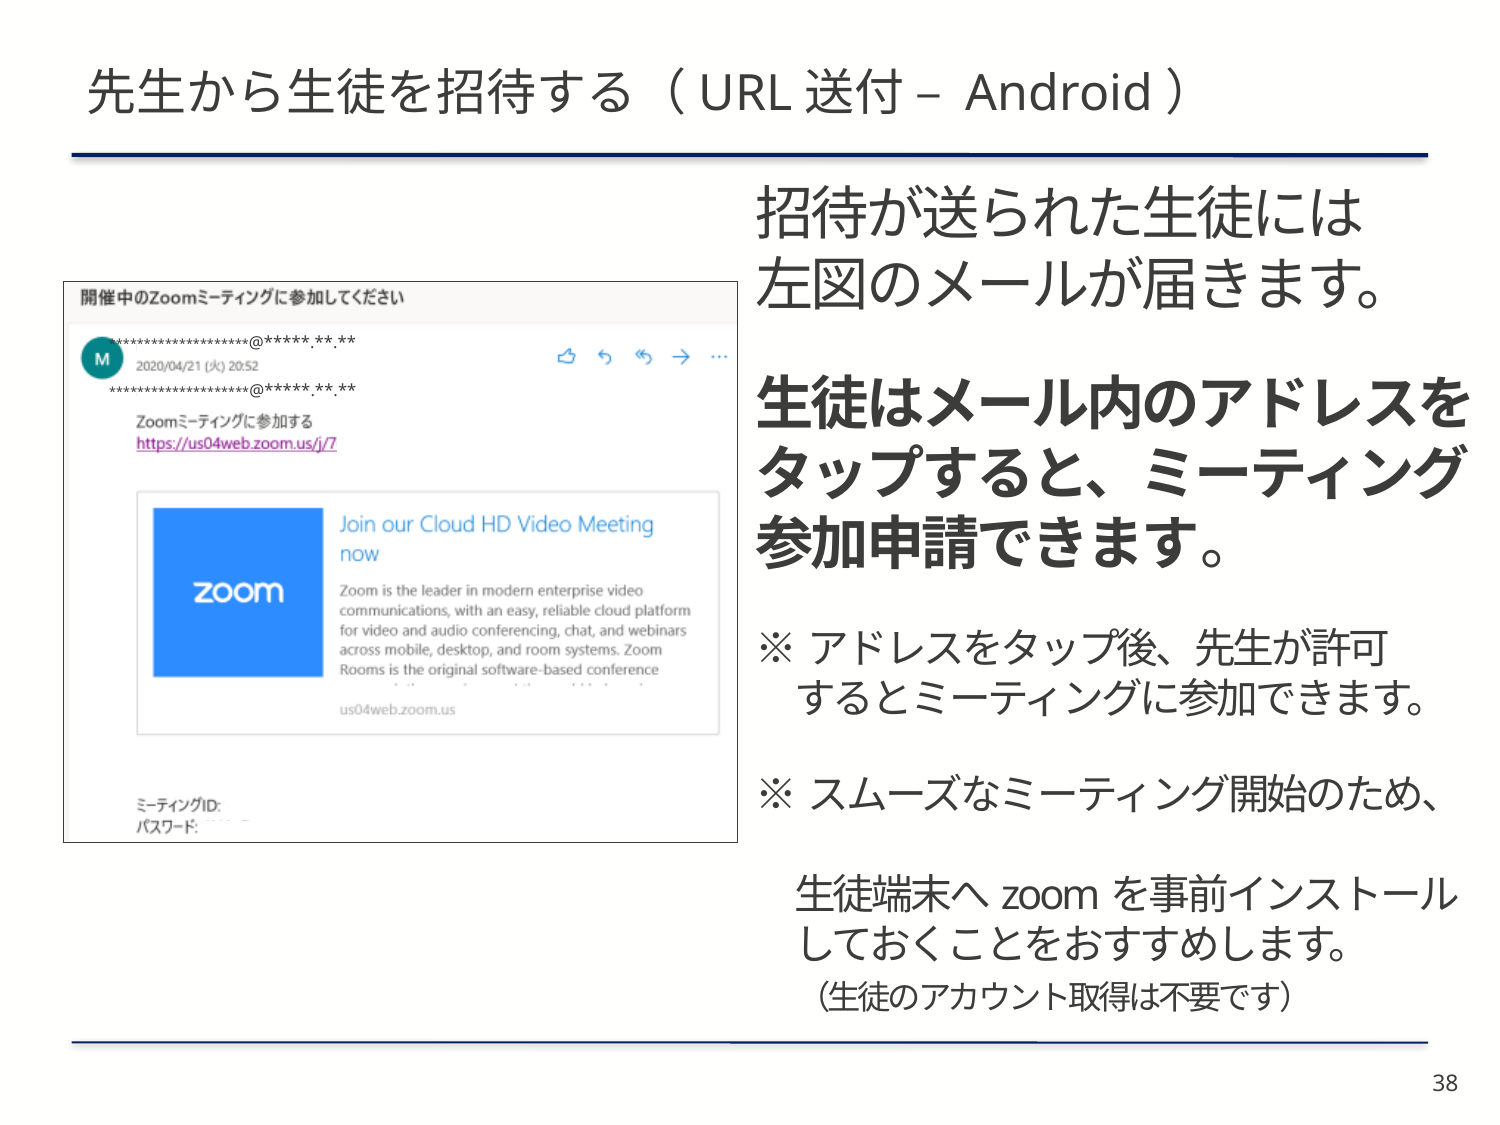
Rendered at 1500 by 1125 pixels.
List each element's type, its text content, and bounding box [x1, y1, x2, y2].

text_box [122, 429, 692, 482]
slide_number 38 [1417, 1055, 1489, 1113]
title 先生から生徒を招待する（URL送付 – Android） [71, 37, 1429, 143]
text_box 招待が送られた生徒には 左図のメールが届きます。 生徒はメール内のアドレスをタップすると、ミーティング参加申請できます。 ※アドレスをタップ後、先生が許可 するとミーティングに参加できます。 ※スムーズなミーティング開始のため、 生徒端末へzoomを事前インストール しておくことをおすすめします。 （生徒のアカウント取得は不要です） [750, 173, 1489, 1021]
picture [63, 281, 738, 844]
